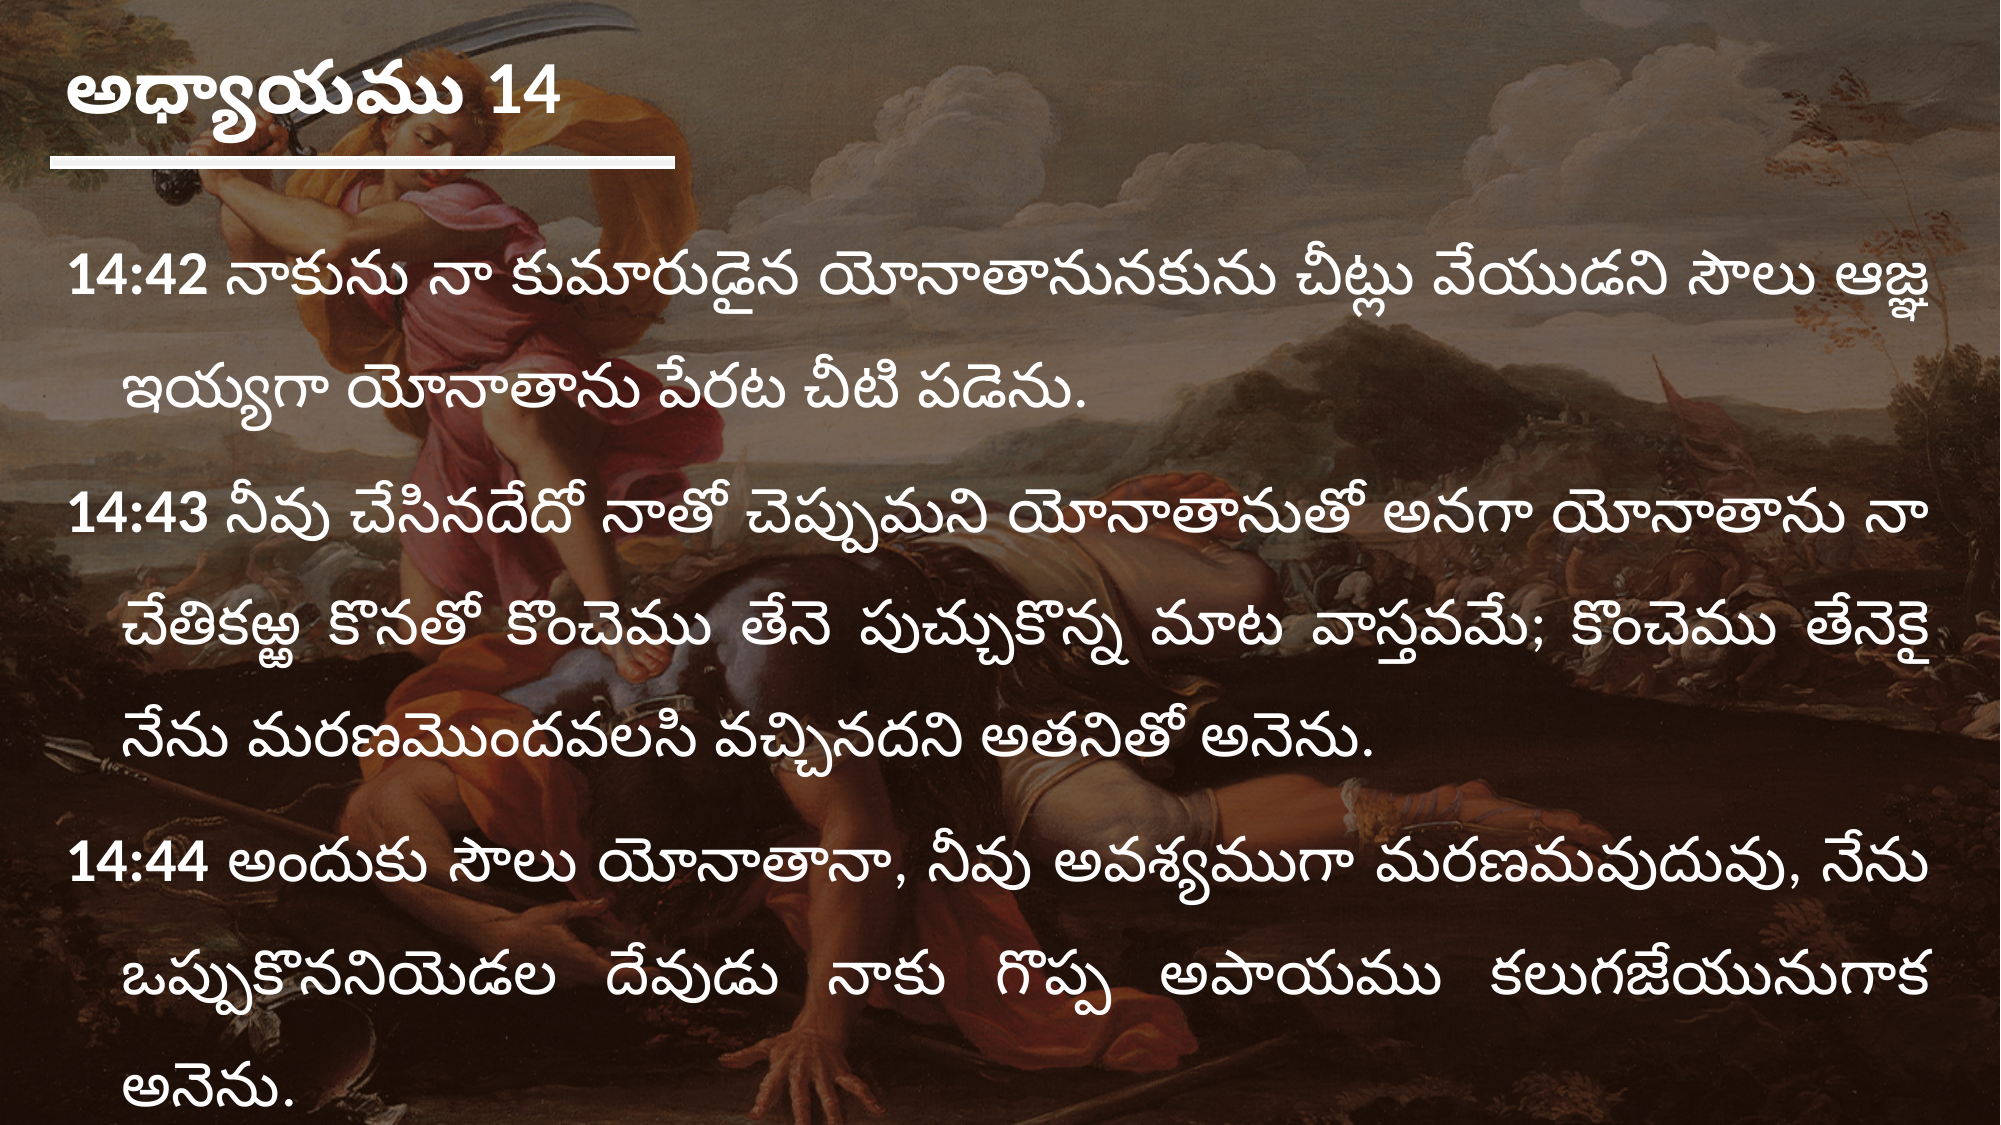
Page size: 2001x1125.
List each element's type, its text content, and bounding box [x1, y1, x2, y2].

title అధ్యాయము 14 [50, 0, 1925, 167]
picture [0, 0, 2000, 1125]
list 14:42 నాకును నా కుమారుడైన యోనాతానునకును చీట్లు వేయుడని సౌలు ఆజ్ఞ ఇయ్యగా యోనాతాను పేరట చీటి పడెను. 14:43 నీవు చేసినదేదో నాతో చెప్పుమని యోనాతానుతో అనగా యోనాతాను నా చేతికఱ్ఱ కొనతో కొంచెము తేనె పుచ్చుకొన్న మాట వాస్తవమే; కొంచెము తేనెకై నేను మరణమొందవలసి వచ్చినదని అతనితో అనెను. 14:44 అందుకు సౌలు యోనాతానా, నీవు అవశ్యముగా మరణమవుదువు, నేను ఒప్పుకొననియెడల దేవుడు నాకు గొప్ప అపాయము కలుగజేయునుగాక అనెను. [50, 187, 1946, 1063]
